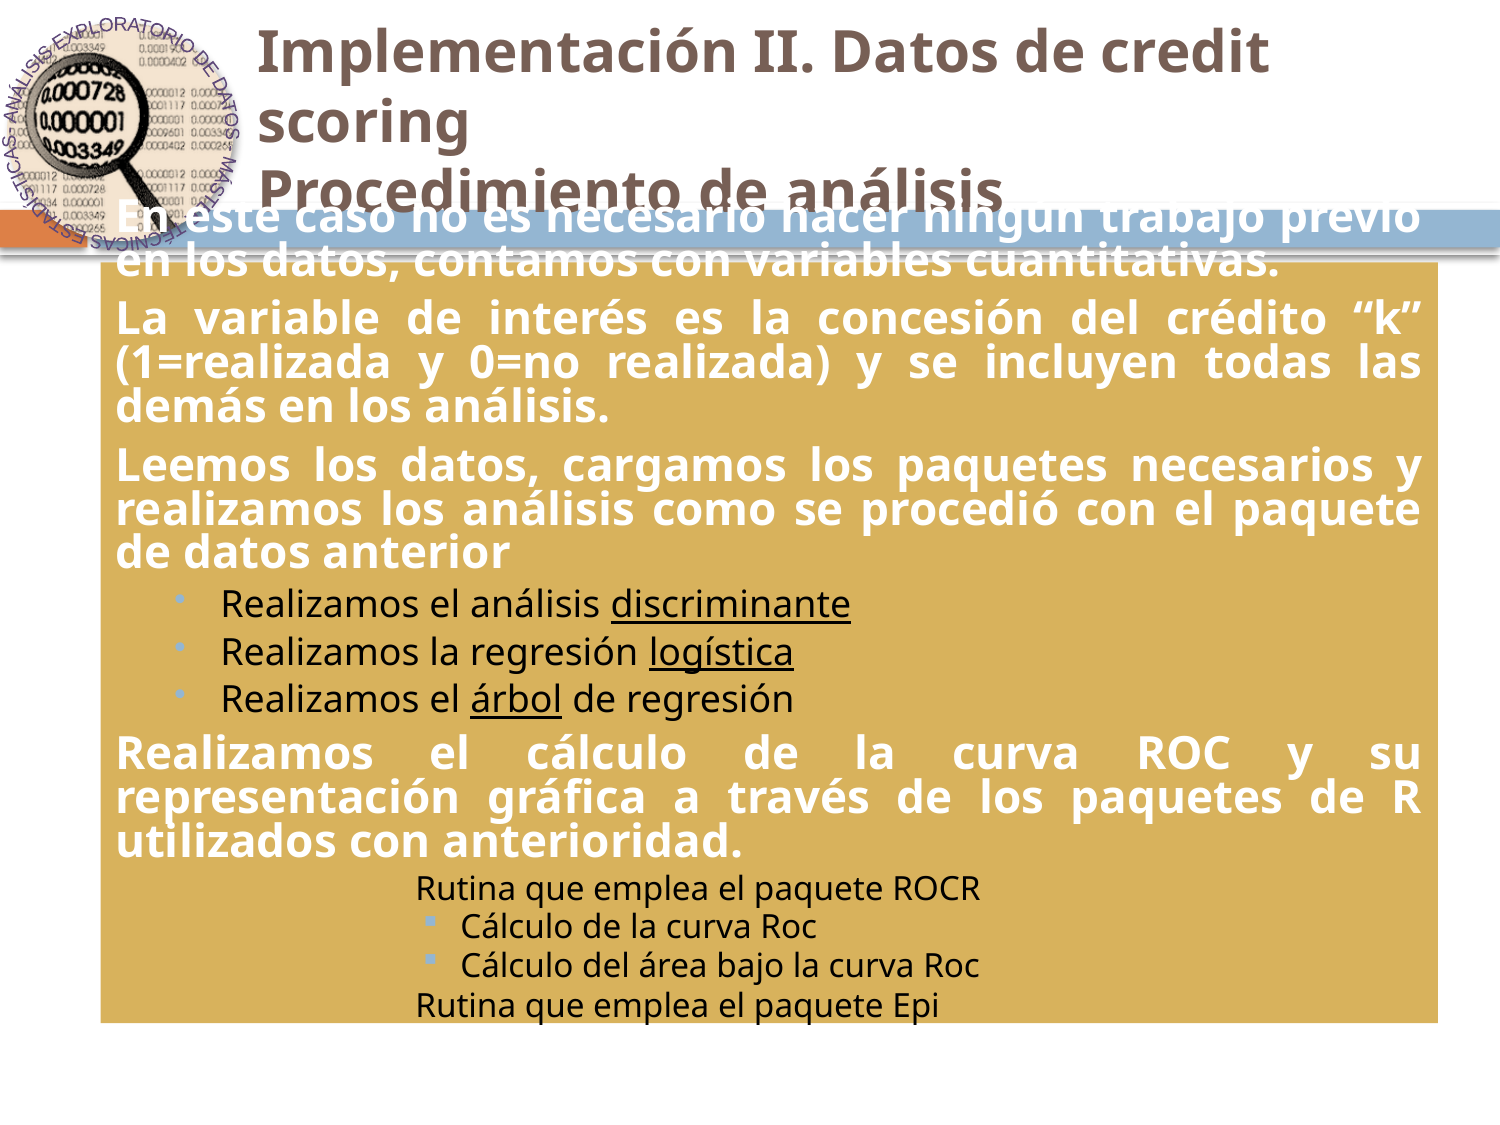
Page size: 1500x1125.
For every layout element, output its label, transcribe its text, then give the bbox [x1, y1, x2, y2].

title Implementación II. Datos de credit scoring Procedimiento de análisis [241, 37, 1438, 201]
list En este caso no es necesario hacer ningún trabajo previo en los datos, contamos con variables cuantitativas. La variable de interés es la concesión del crédito “k” (1=realizada y 0=no realizada) y se incluyen todas las demás en los análisis. Leemos los datos, cargamos los paquetes necesarios y realizamos los análisis como se procedió con el paquete de datos anterior Realizamos el análisis discriminante Realizamos la regresión logística Realizamos el árbol de regresión Realizamos el cálculo de la curva ROC y su representación gráfica a través de los paquetes de R utilizados con anterioridad. Rutina que emplea el paquete ROCR Cálculo de la curva Roc Cálculo del área bajo la curva Roc Rutina que emplea el paquete Epi [100, 262, 1439, 1024]
